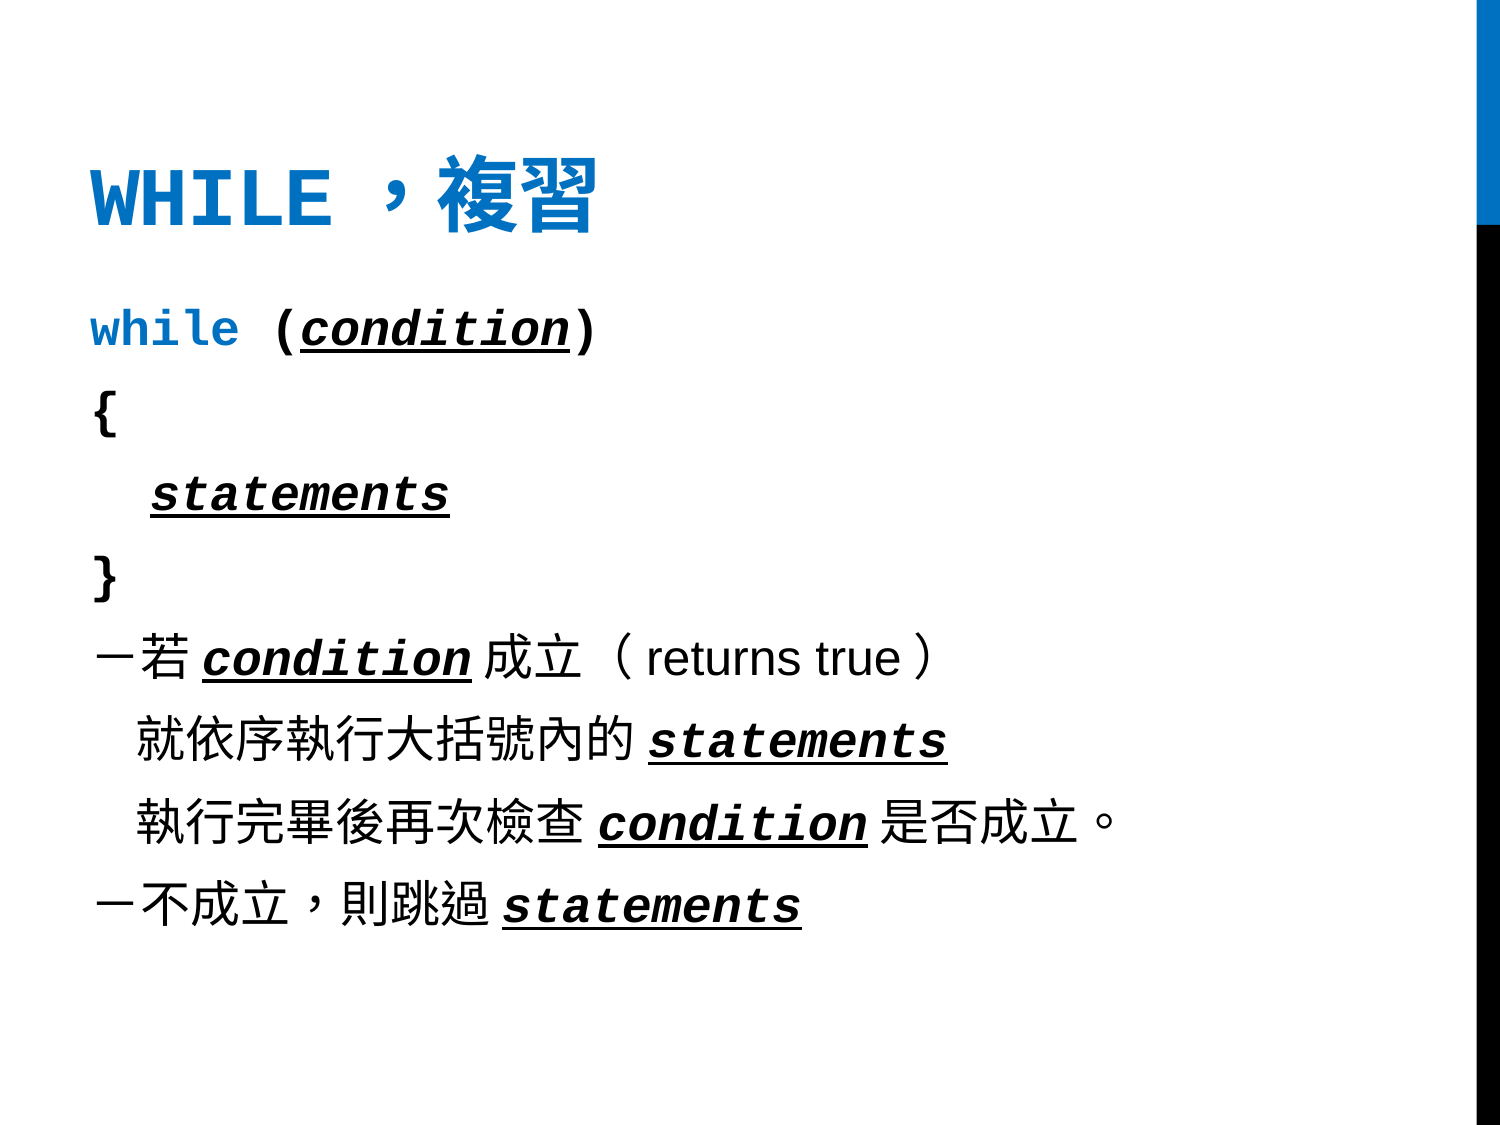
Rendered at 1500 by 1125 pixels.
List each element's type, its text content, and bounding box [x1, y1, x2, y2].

title While，複習 [75, 25, 1025, 250]
list while (condition) { statements } －若condition成立（returns true） 就依序執行大括號內的statements 執行完畢後再次檢查condition是否成立。 －不成立，則跳過statements [75, 287, 1325, 1005]
